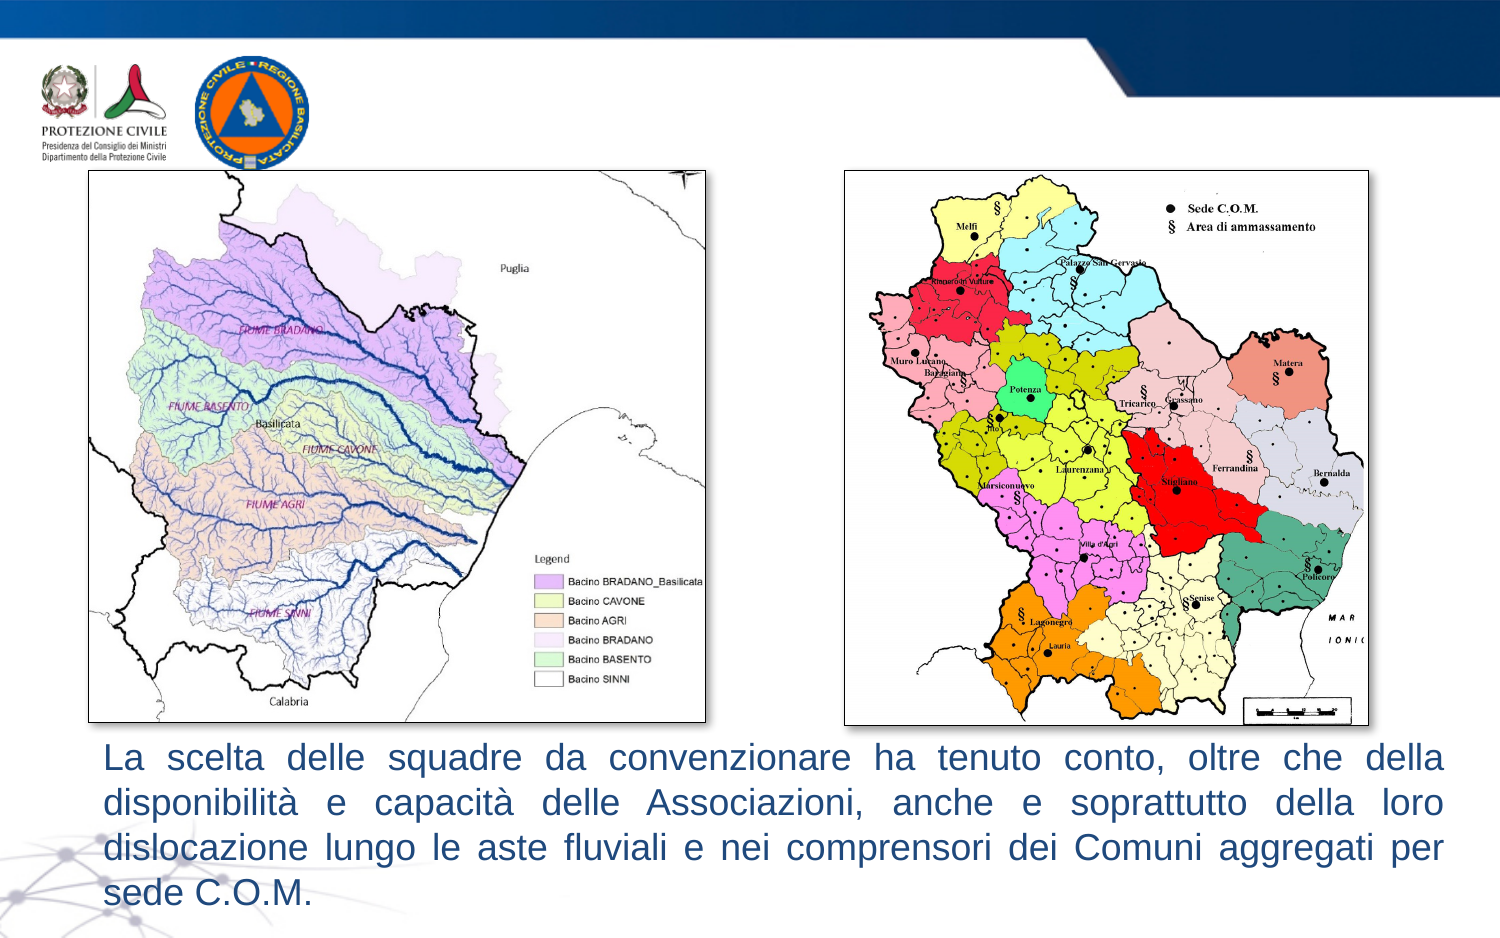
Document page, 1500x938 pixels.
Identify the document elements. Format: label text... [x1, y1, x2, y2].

text_box La scelta delle squadre da convenzionare ha tenuto conto, oltre che della disponibilità e capacità delle Associazioni, anche e soprattutto della loro dislocazione lungo le aste fluviali e nei comprensori dei Comuni aggregati per sede C.O.M. [88, 725, 1460, 921]
picture [0, 0, 1500, 938]
